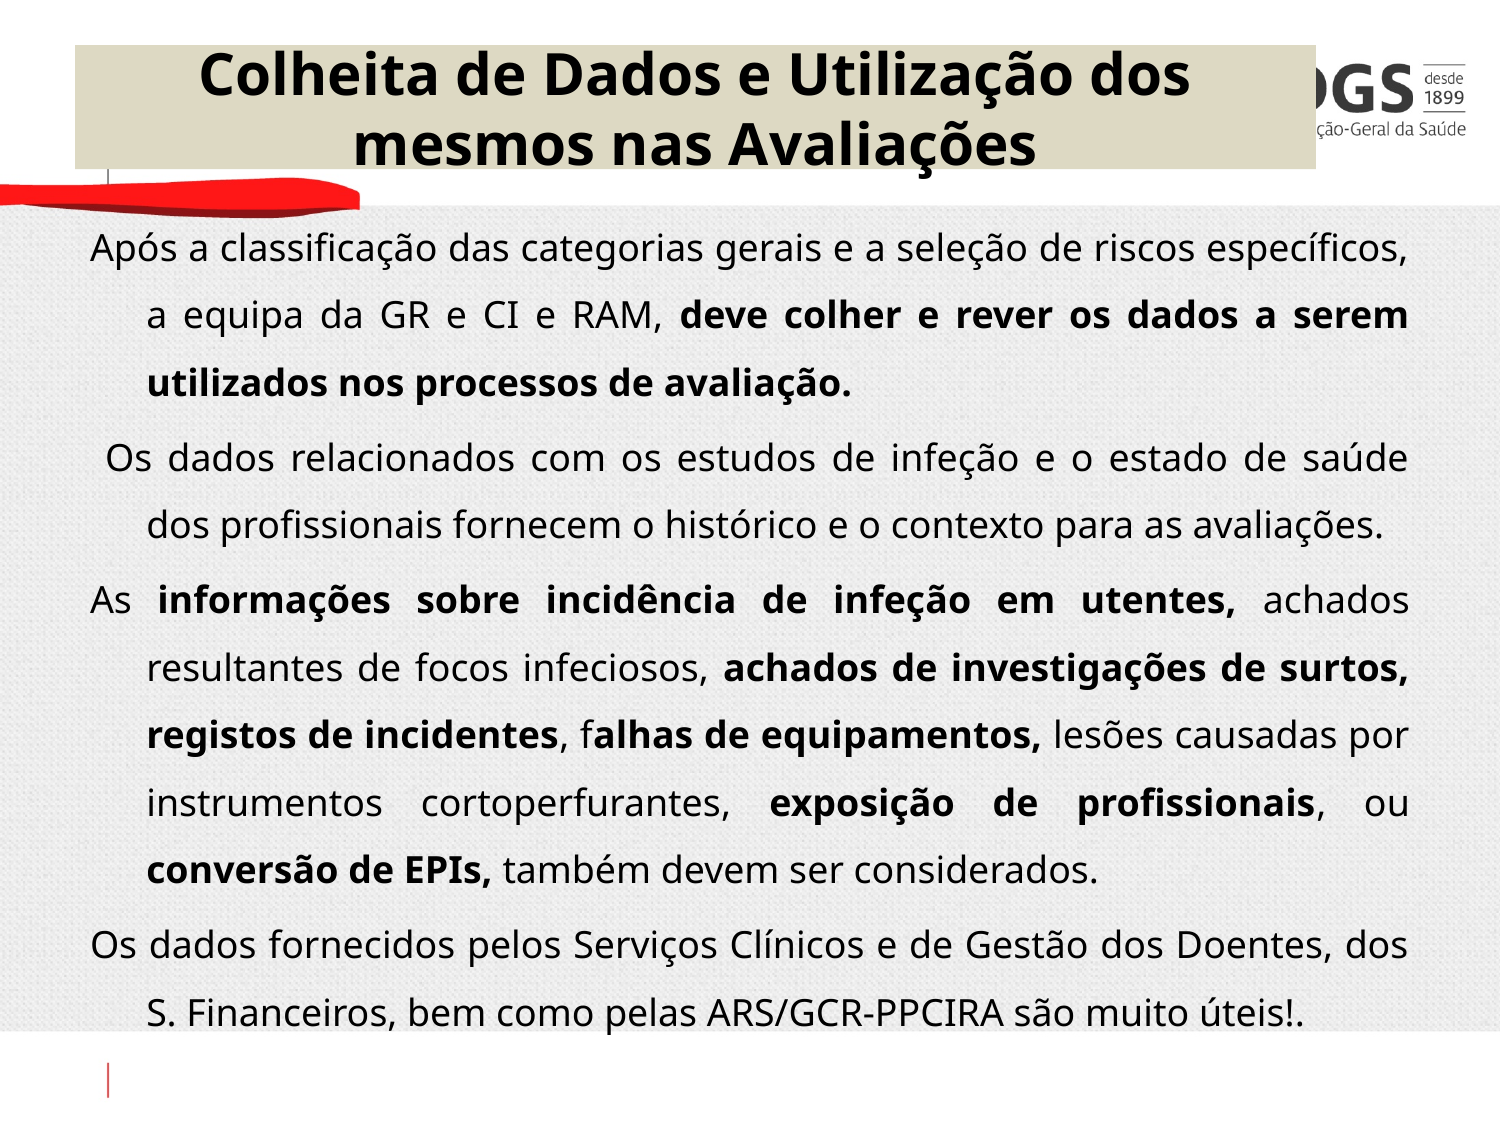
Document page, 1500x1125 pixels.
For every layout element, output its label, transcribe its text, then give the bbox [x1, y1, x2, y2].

list Após a classificação das categorias gerais e a seleção de riscos específicos, a equipa da GR e CI e RAM, deve colher e rever os dados a serem utilizados nos processos de avaliação. Os dados relacionados com os estudos de infeção e o estado de saúde dos profissionais fornecem o histórico e o contexto para as avaliações. As informações sobre incidência de infeção em utentes, achados resultantes de focos infeciosos, achados de investigações de surtos, registos de incidentes, falhas de equipamentos, lesões causadas por instrumentos cortoperfurantes, exposição de profissionais, ou conversão de EPIs, também devem ser considerados. Os dados fornecidos pelos Serviços Clínicos e de Gestão dos Doentes, dos S. Financeiros, bem como pelas ARS/GCR-PPCIRA são muito úteis!. [74, 193, 1426, 1006]
picture [0, 0, 1500, 1125]
title Colheita de Dados e Utilização dos mesmos nas Avaliações [74, 44, 1317, 170]
